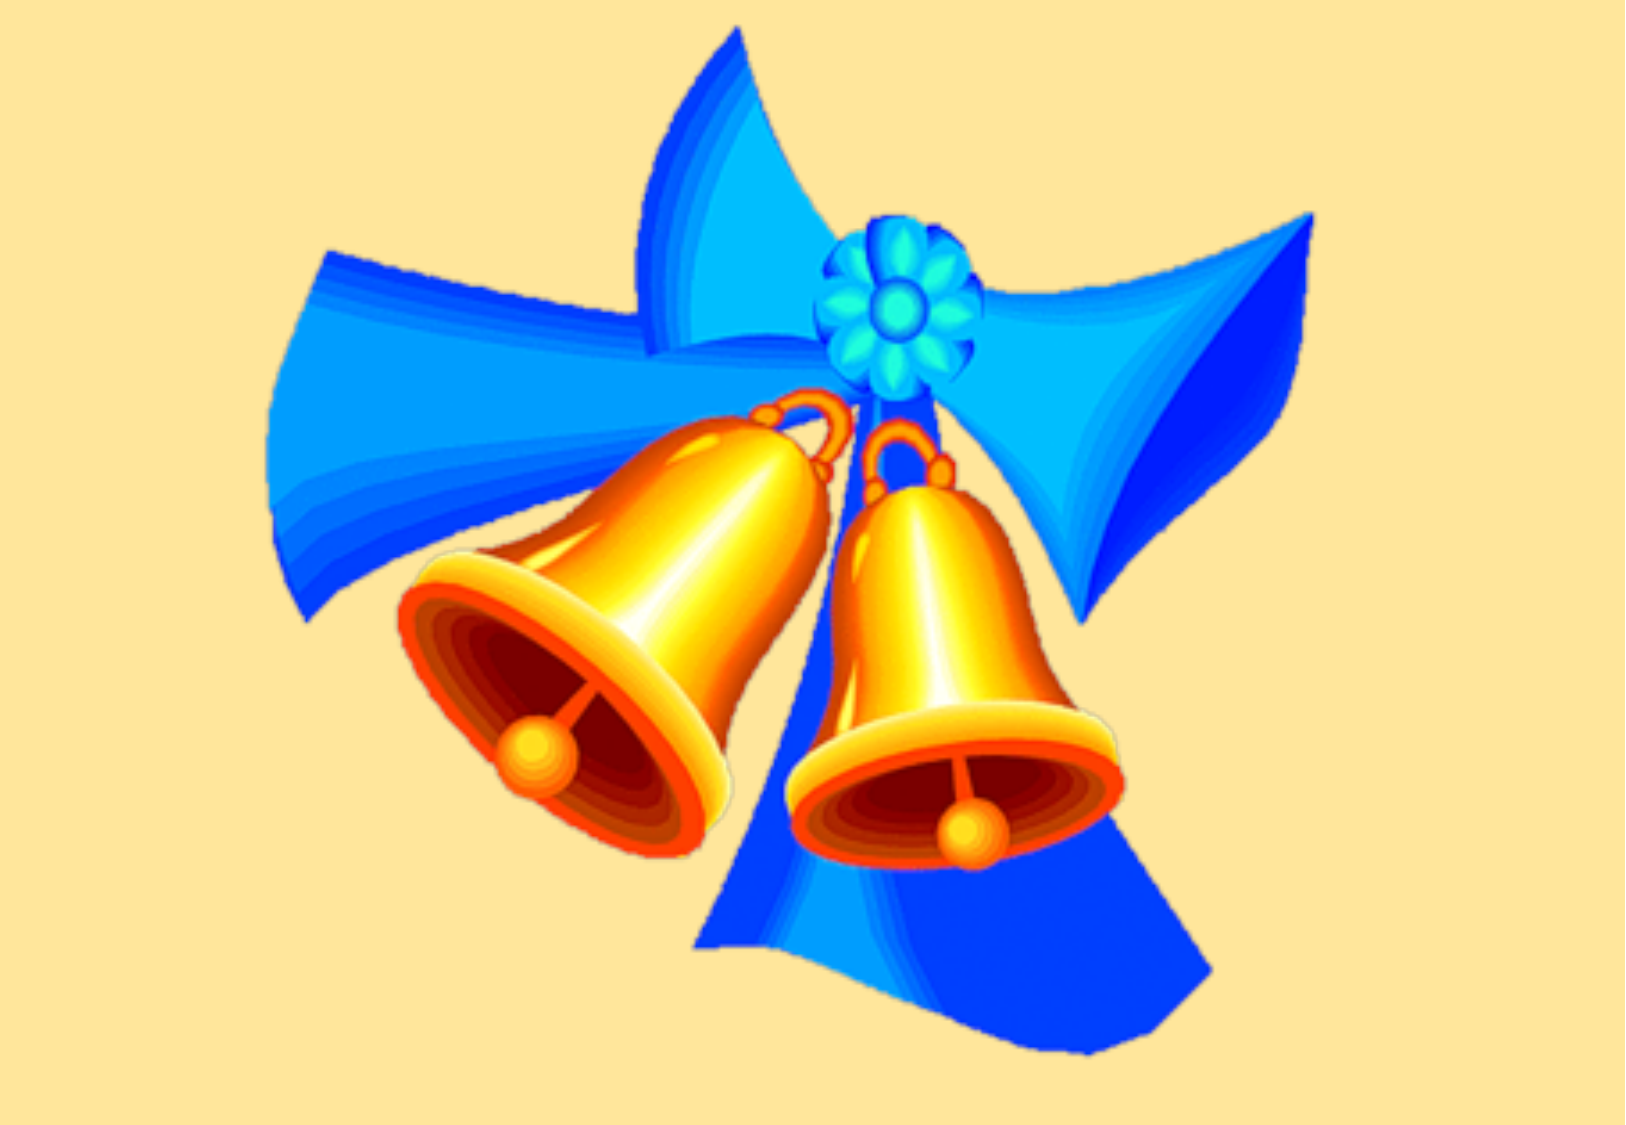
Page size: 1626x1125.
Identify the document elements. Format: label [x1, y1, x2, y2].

picture [256, 16, 1329, 1071]
